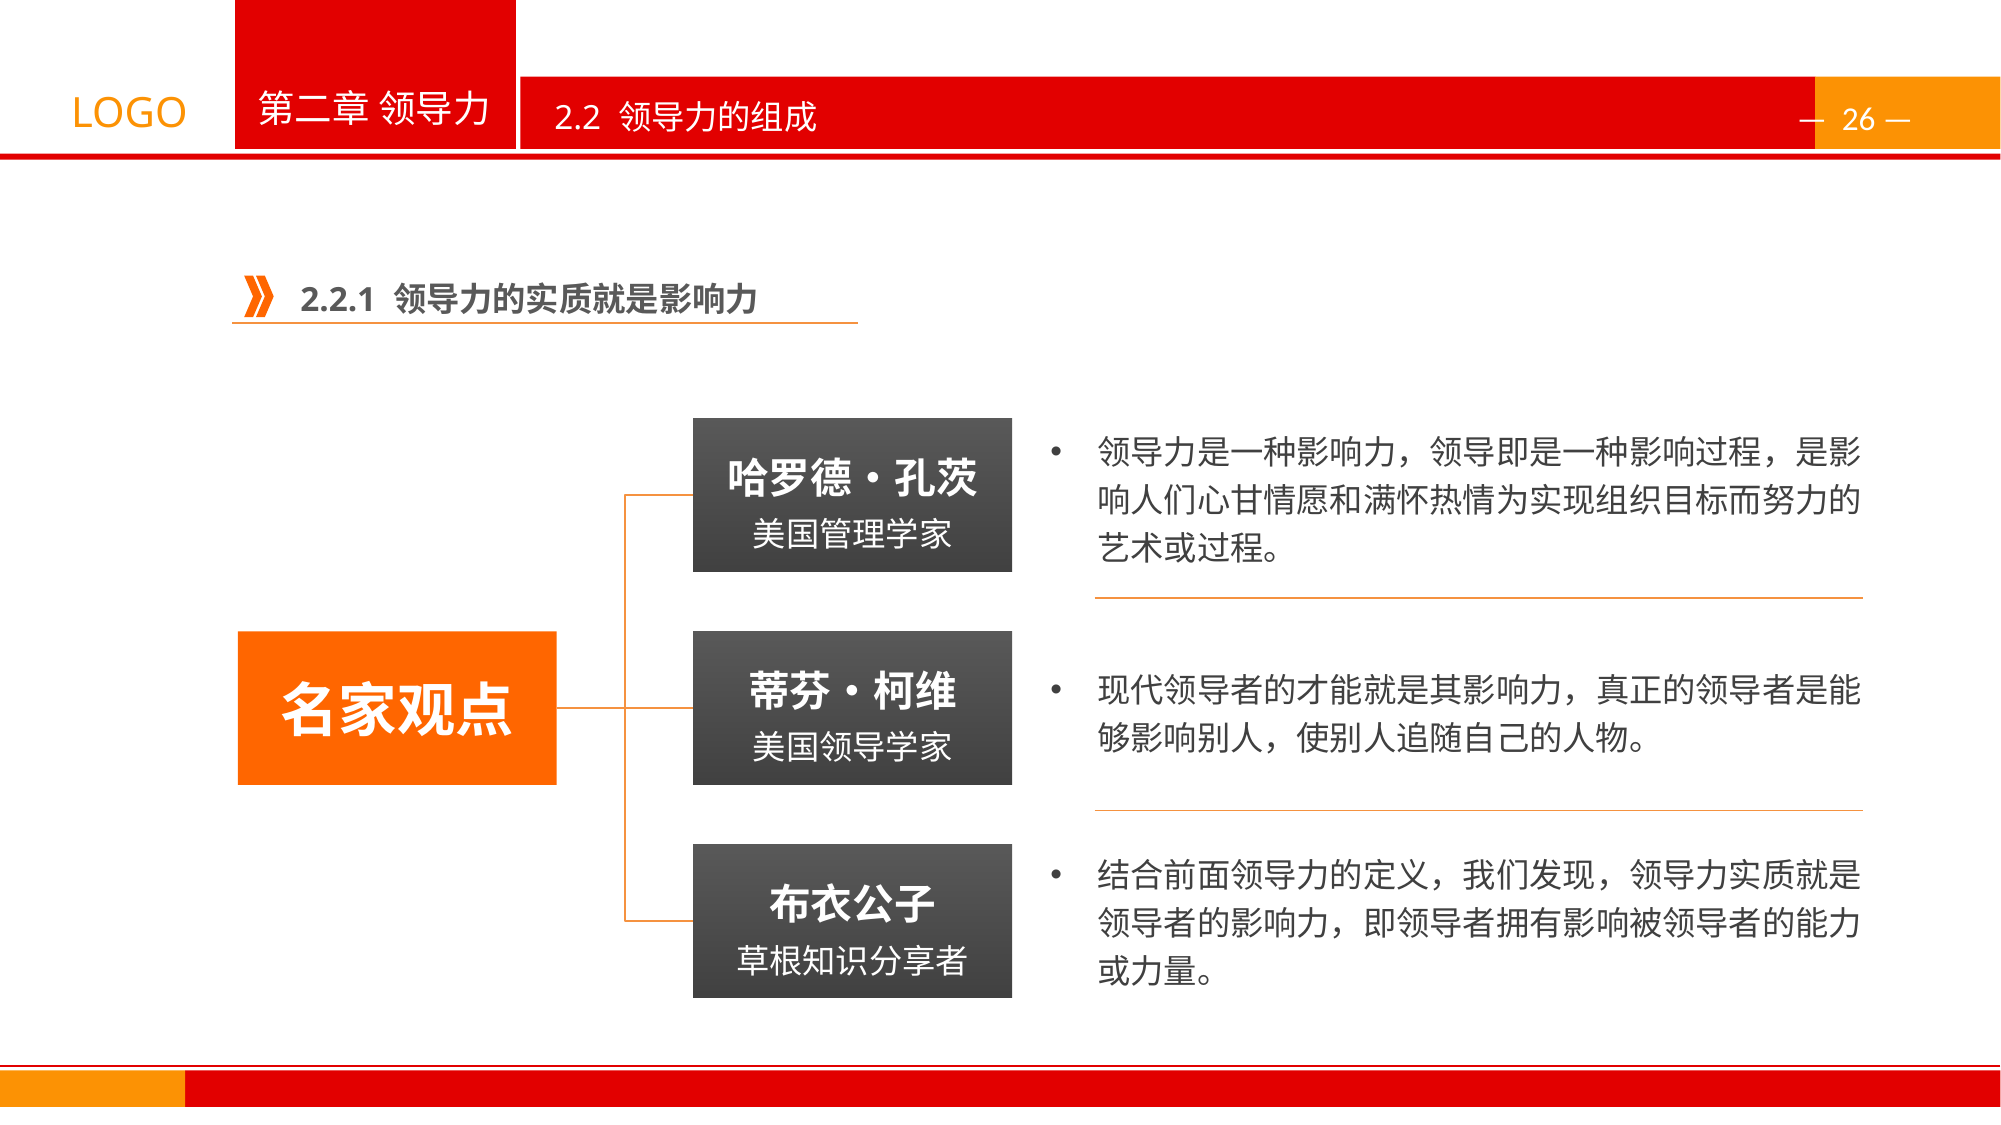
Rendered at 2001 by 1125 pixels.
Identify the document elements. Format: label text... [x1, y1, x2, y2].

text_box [556, 494, 694, 707]
text_box 2.2.1 领导力的实质就是影响力 [285, 266, 859, 322]
text_box 领导力是一种影响力，领导即是一种影响过程，是影响人们心甘情愿和满怀热情为实现组织目标而努力的艺术或过程。 [1035, 415, 1898, 575]
text_box [254, 273, 276, 320]
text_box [556, 707, 694, 922]
text_box 哈罗德•孔茨 美国管理学家 [691, 416, 1014, 574]
text_box [242, 273, 262, 320]
text_box 名家观点 [236, 629, 551, 787]
text_box 蒂芬•柯维 美国领导学家 [699, 629, 1014, 787]
text_box 布衣公子 草根知识分享者 [691, 842, 1014, 1000]
text_box 现代领导者的才能就是其影响力，真正的领导者是能够影响别人，使别人追随自己的人物。 [1035, 653, 1898, 765]
text_box 结合前面领导力的定义，我们发现，领导力实质就是领导者的影响力，即领导者拥有影响被领导者的能力或力量。 [1035, 838, 1898, 998]
